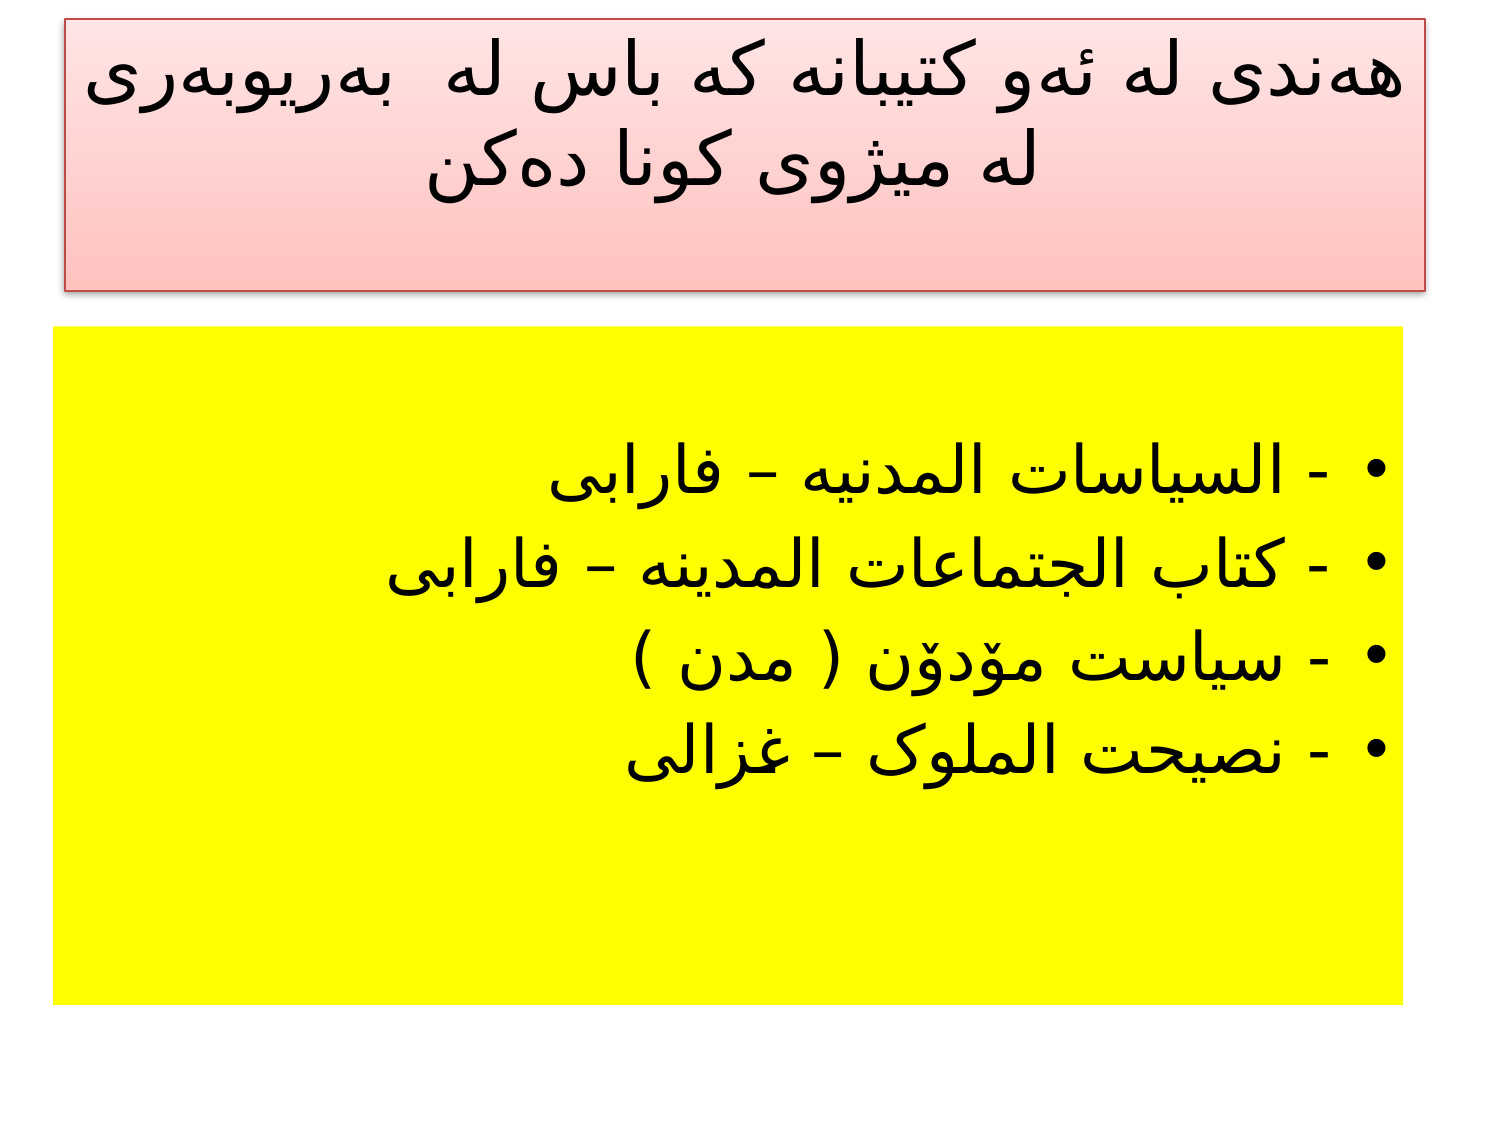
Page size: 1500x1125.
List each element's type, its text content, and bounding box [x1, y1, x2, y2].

list - السیاسات المدنیه – فارابی - کتاب الجتماعات المدینه – فارابی - سیاست مۆدۆن ( مدن ) - نصیحت الملوک – غزالی [53, 326, 1404, 1005]
title هه‌ندی له ئه‌و کتیبانه که باس له به‌ریو‌به‌ری له میژوی کونا ده‌کن [64, 18, 1426, 292]
